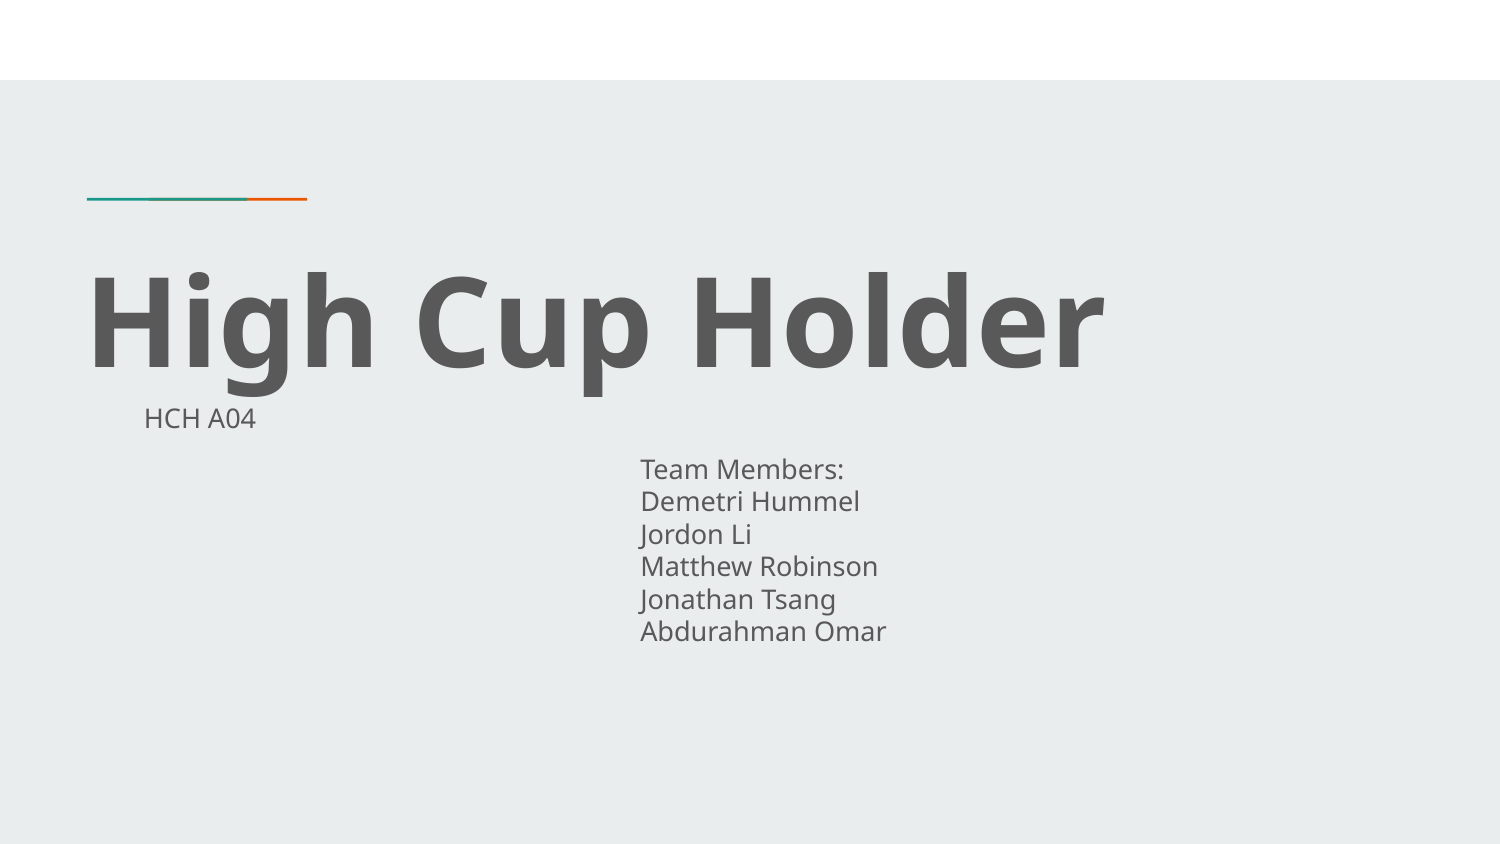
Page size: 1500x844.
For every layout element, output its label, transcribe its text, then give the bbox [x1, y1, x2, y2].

text_box HCH A04 [128, 386, 478, 476]
text_box High Cup Holder [0, 227, 1194, 496]
text_box Team Members: Demetri Hummel Jordon Li Matthew Robinson Jonathan Tsang Abdurahman Omar [625, 437, 1317, 580]
